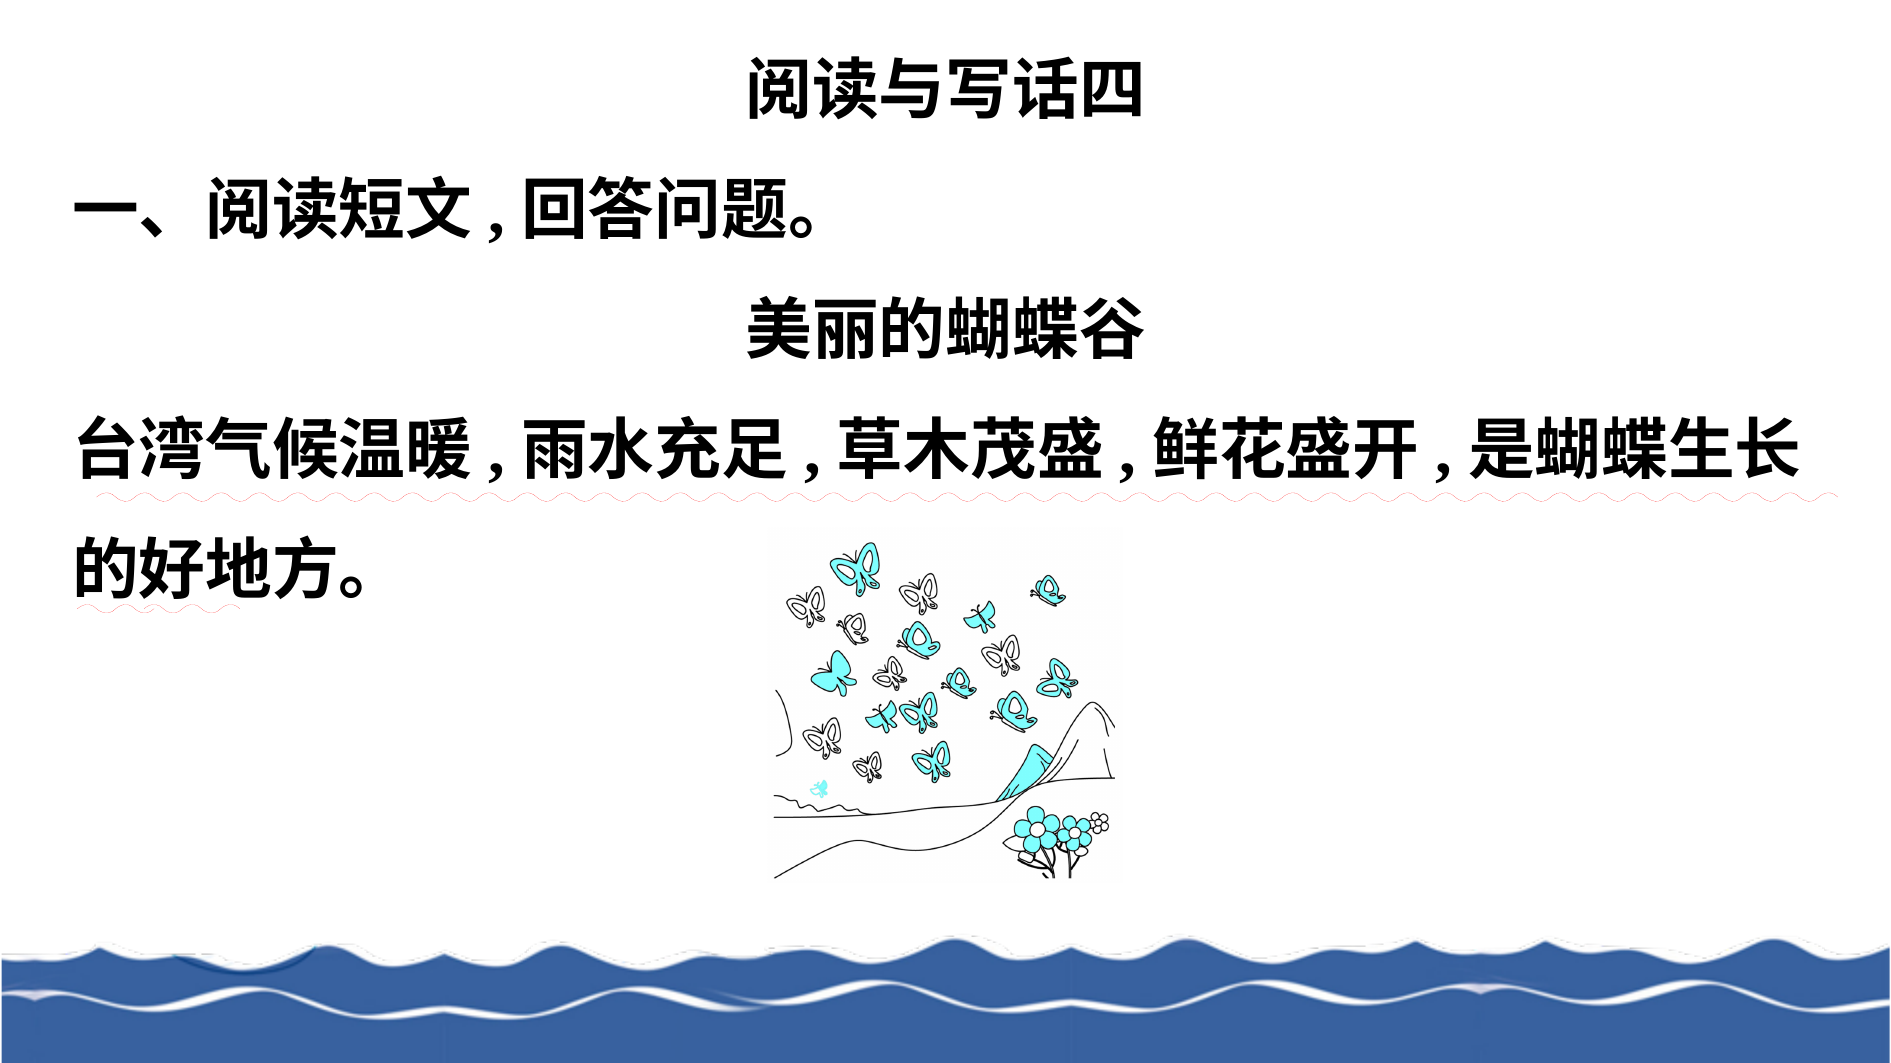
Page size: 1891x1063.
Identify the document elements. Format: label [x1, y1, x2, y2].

picture [1, 886, 1891, 1063]
text_box [57, 621, 1835, 883]
text_box [57, 0, 1835, 413]
text_box [57, 413, 1859, 621]
